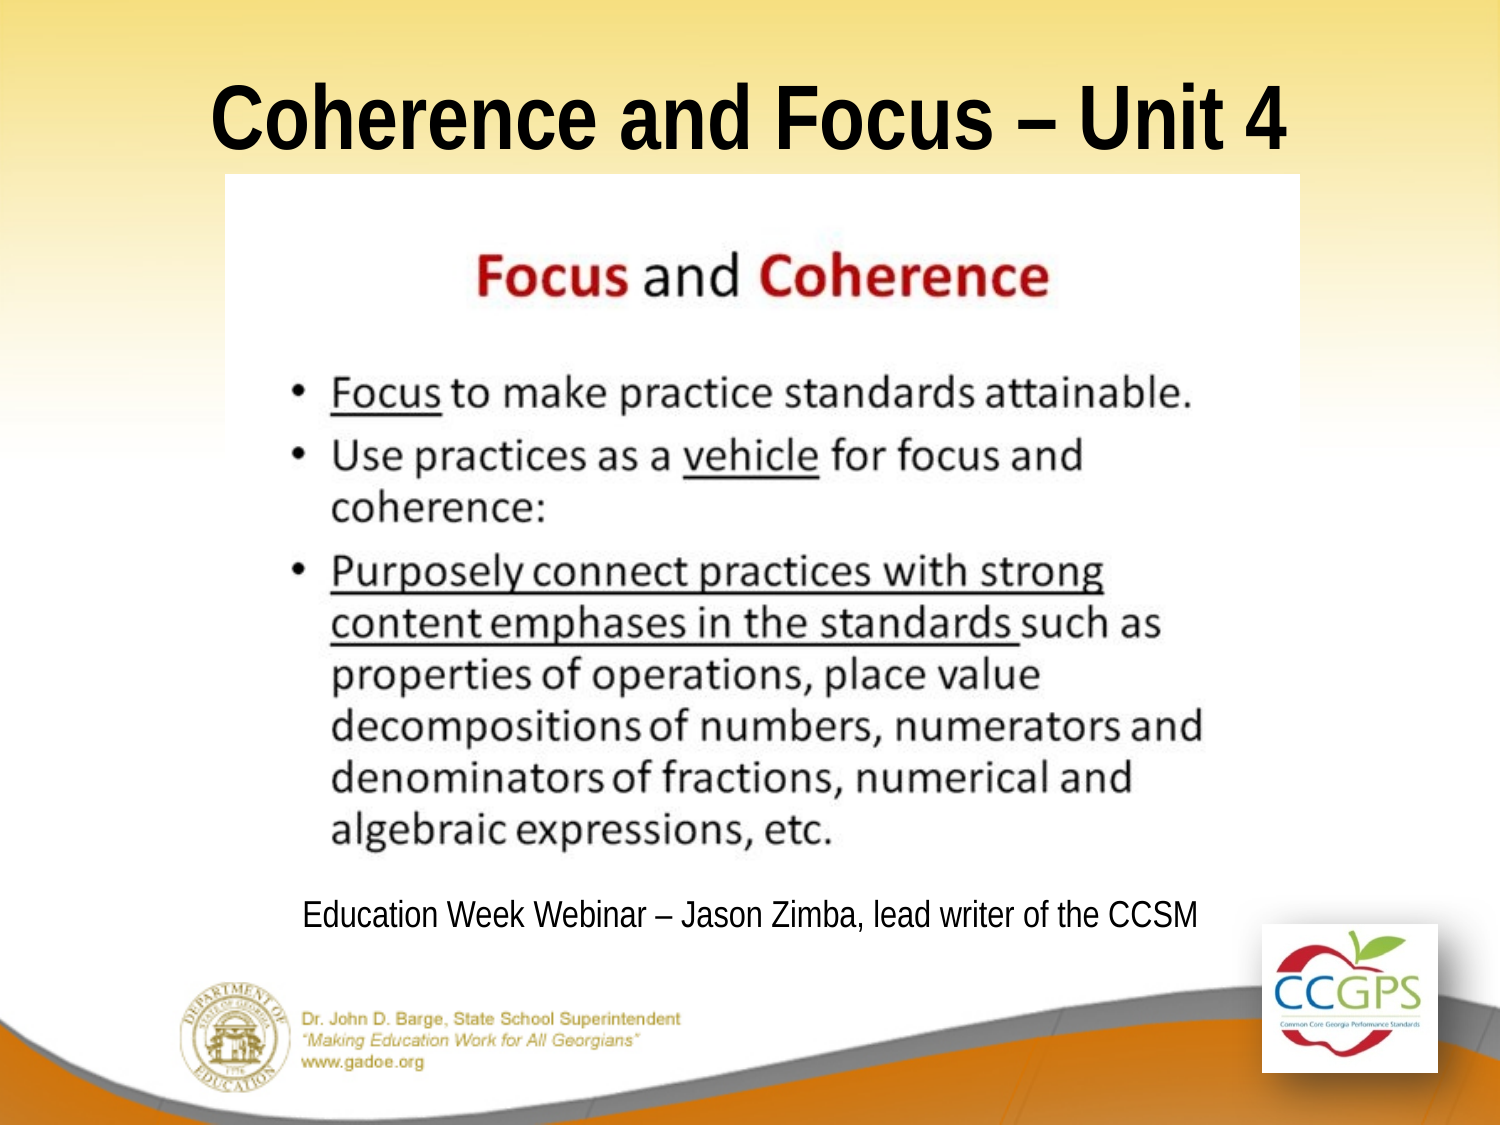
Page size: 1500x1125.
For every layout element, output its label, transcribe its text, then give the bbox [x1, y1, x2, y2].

title Coherence and Focus – Unit 4 [112, 49, 1388, 176]
text_box Education Week Webinar – Jason Zimba, lead writer of the CCSM [137, 162, 1388, 943]
picture [0, 0, 1500, 1125]
